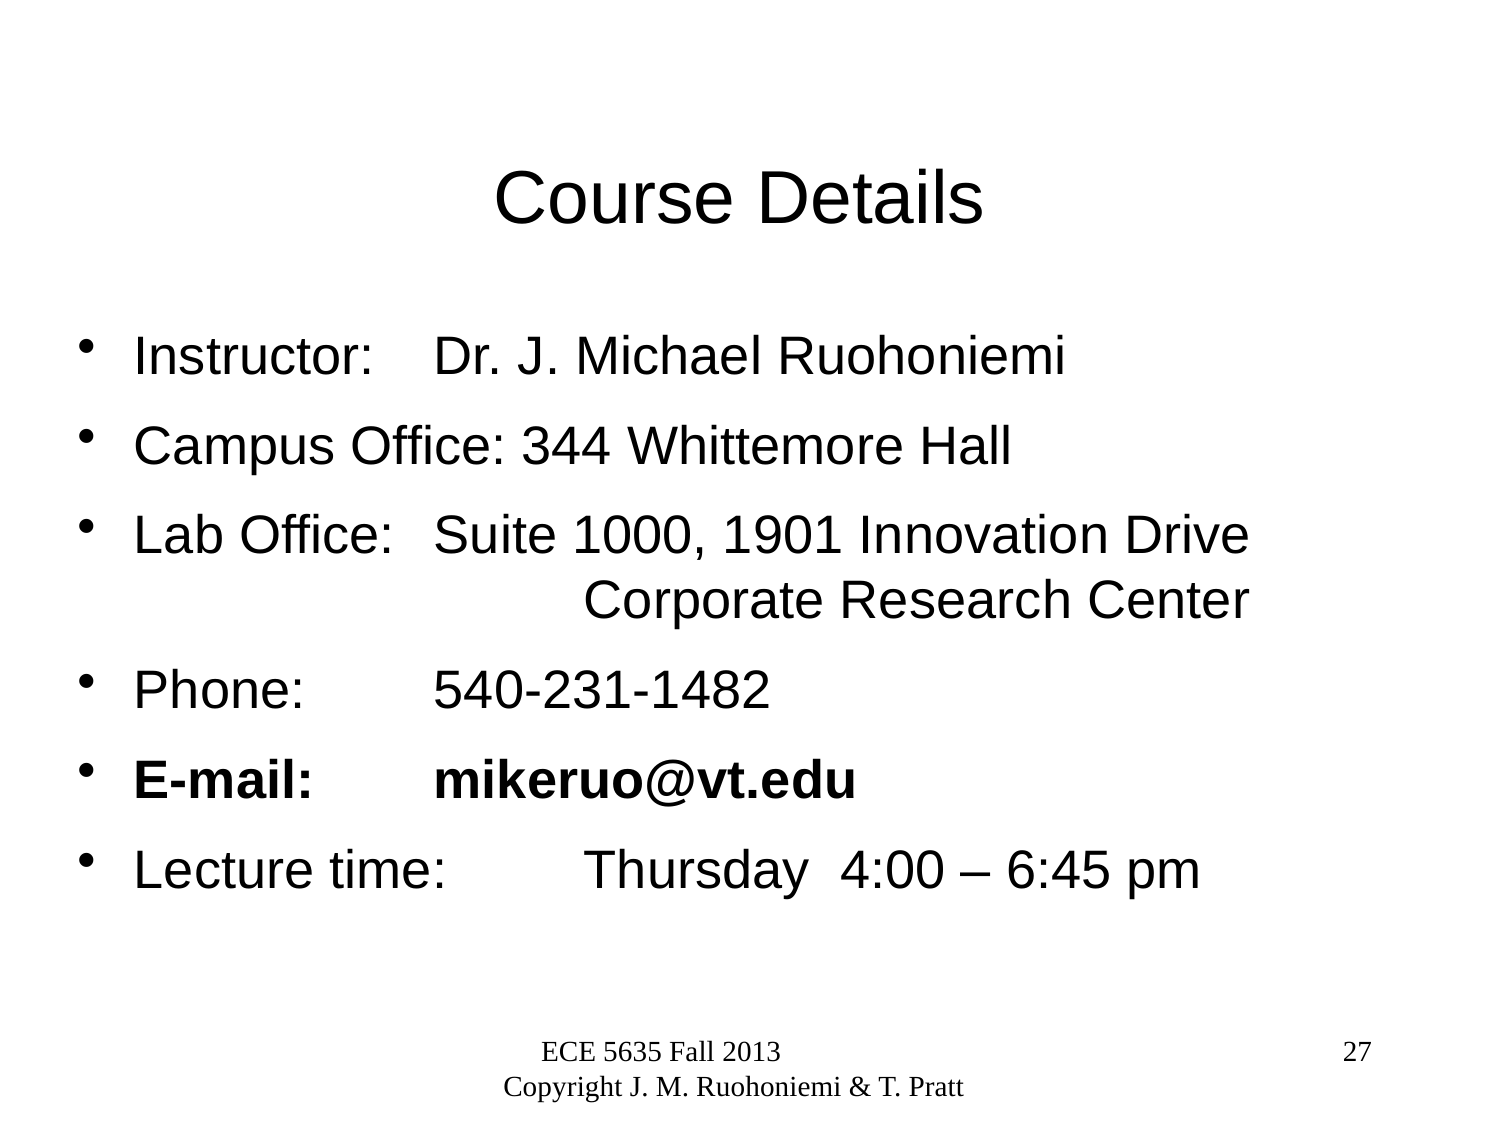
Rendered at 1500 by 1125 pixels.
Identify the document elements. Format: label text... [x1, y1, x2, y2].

list Instructor: Dr. J. Michael Ruohoniemi Campus Office: 344 Whittemore Hall Lab Office: Suite 1000, 1901 Innovation Drive Corporate Research Center Phone: 540-231-1482 E-mail: mikeruo@vt.edu Lecture time: Thursday 4:00 – 6:45 pm [62, 312, 1451, 988]
title Course Details [112, 99, 1388, 288]
footer ECE 5635 Fall 2013 Copyright J. M. Ruohoniemi & T. Pratt [487, 1024, 988, 1101]
slide_number 27 [1074, 1024, 1388, 1101]
